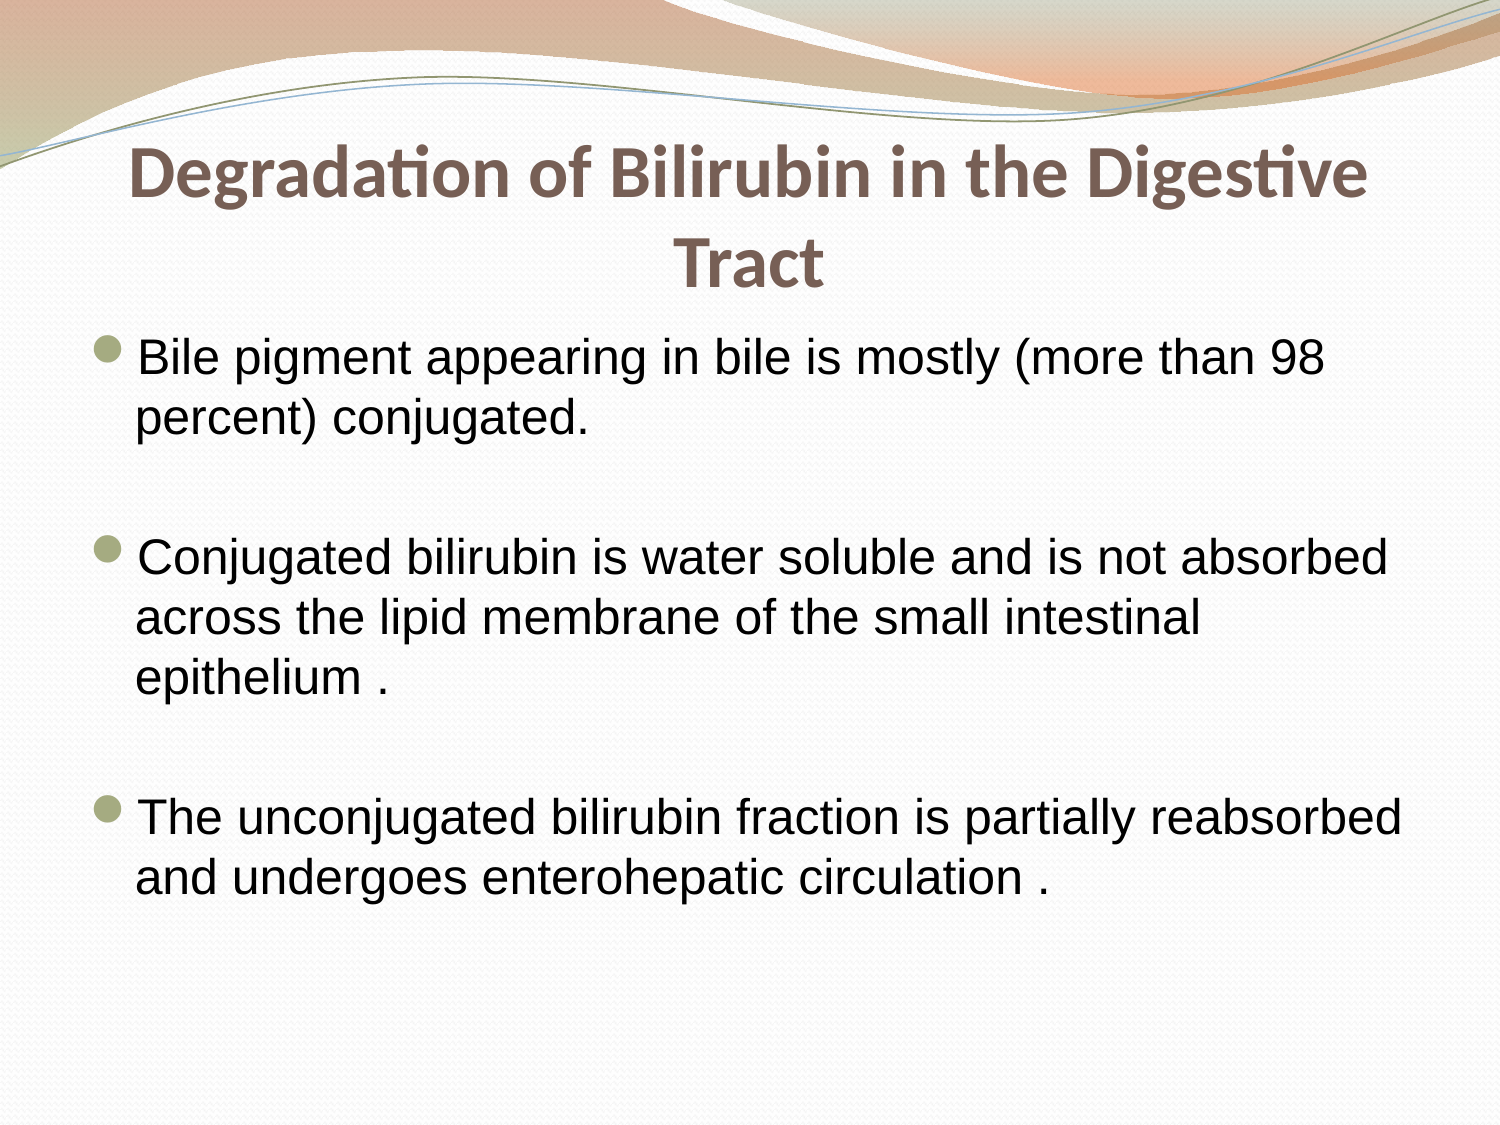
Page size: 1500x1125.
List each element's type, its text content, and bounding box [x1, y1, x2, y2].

list Bile pigment appearing in bile is mostly (more than 98 percent) conjugated. Conjugated bilirubin is water soluble and is not absorbed across the lipid membrane of the small intestinal epithelium . The unconjugated bilirubin fraction is partially reabsorbed and undergoes enterohepatic circulation . [75, 317, 1425, 1038]
title Degradation of Bilirubin in the Digestive Tract [75, 115, 1425, 303]
